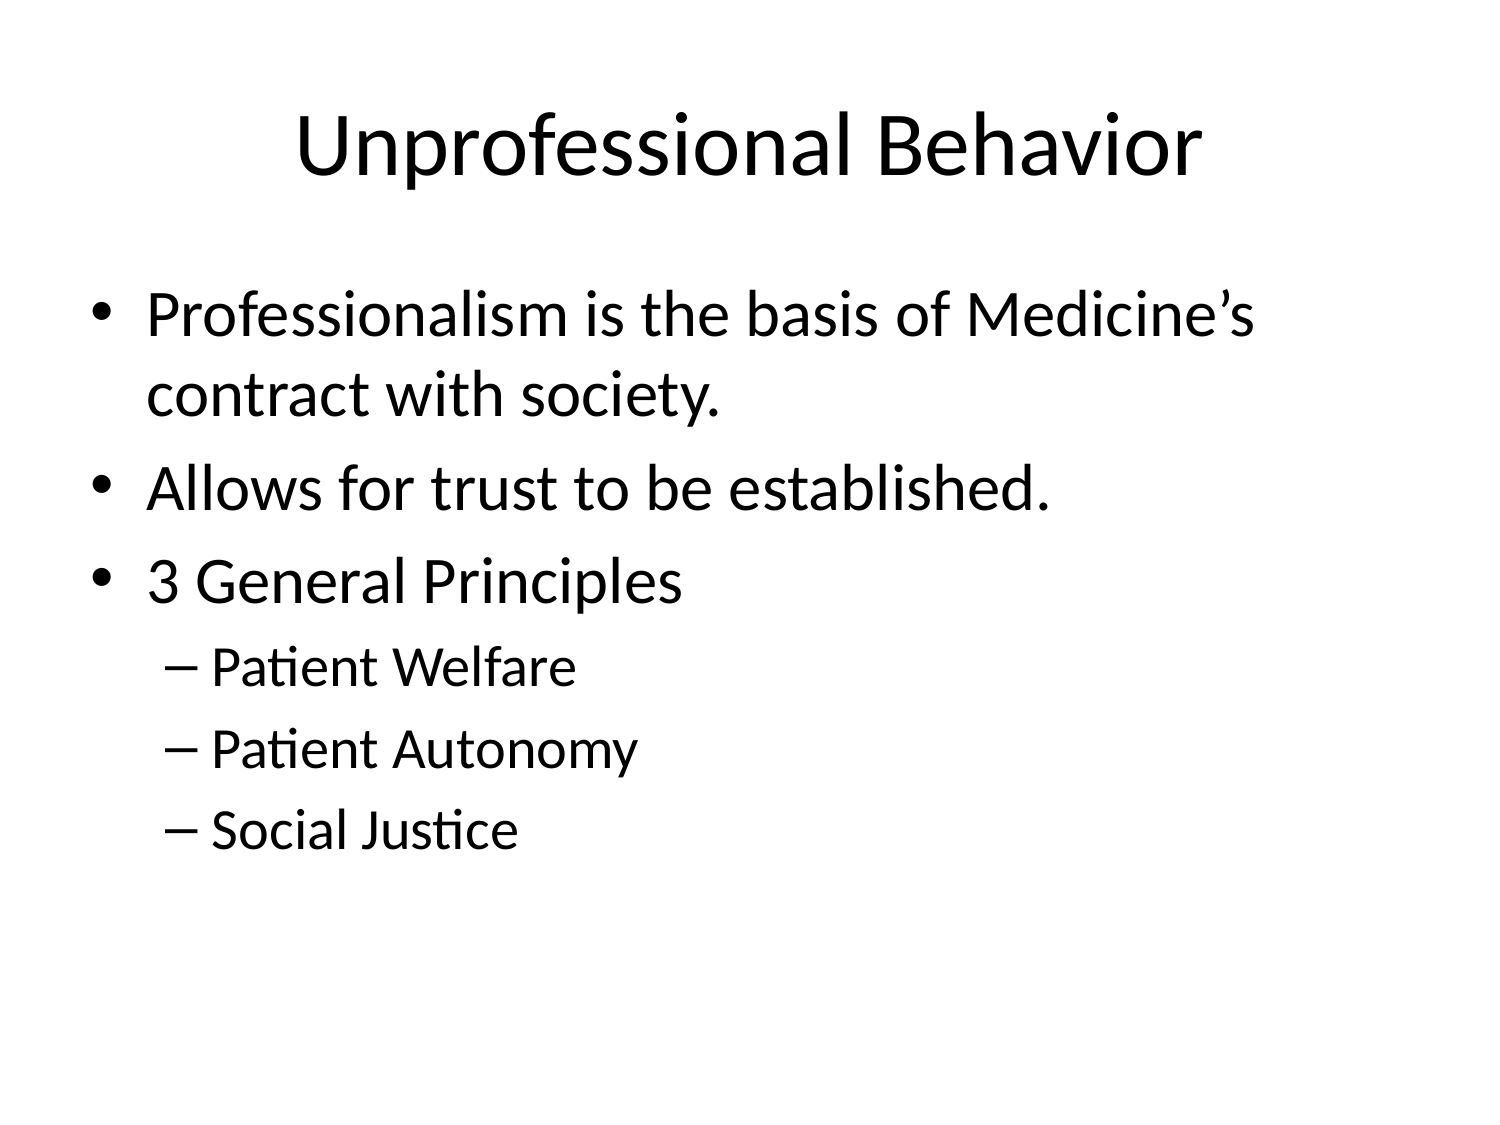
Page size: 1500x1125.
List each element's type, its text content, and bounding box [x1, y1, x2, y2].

title Unprofessional Behavior [75, 45, 1425, 233]
list Professionalism is the basis of Medicine’s contract with society. Allows for trust to be established. 3 General Principles Patient Welfare Patient Autonomy Social Justice [75, 262, 1425, 1005]
